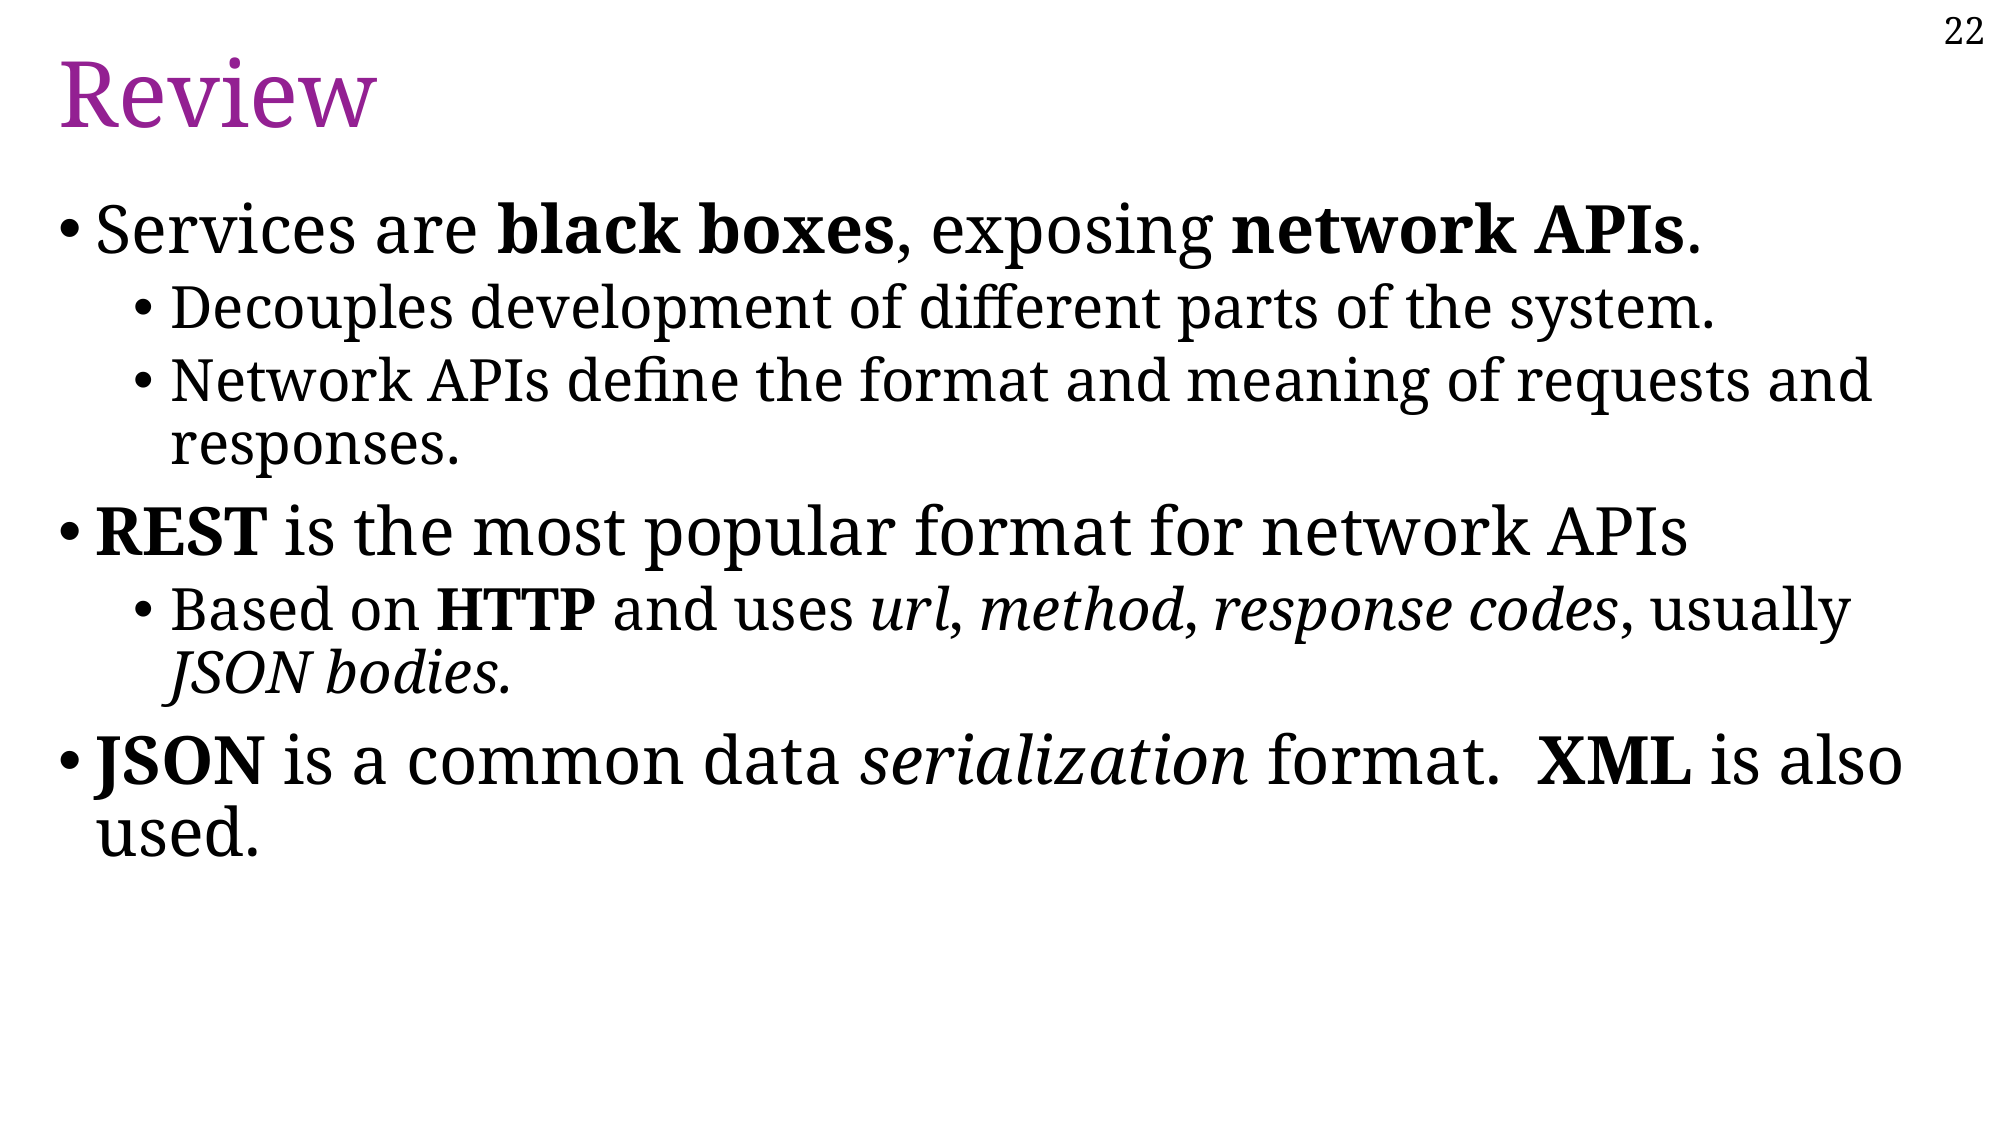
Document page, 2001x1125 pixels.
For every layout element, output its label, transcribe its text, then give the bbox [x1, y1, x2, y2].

text_box 22 [1901, 0, 2000, 60]
title Review [43, 25, 1953, 171]
list Services are black boxes, exposing network APIs. Decouples development of different parts of the system. Network APIs define the format and meaning of requests and responses. REST is the most popular format for network APIs Based on HTTP and uses url, method, response codes, usually JSON bodies. JSON is a common data serialization format. XML is also used. [43, 188, 1953, 1106]
